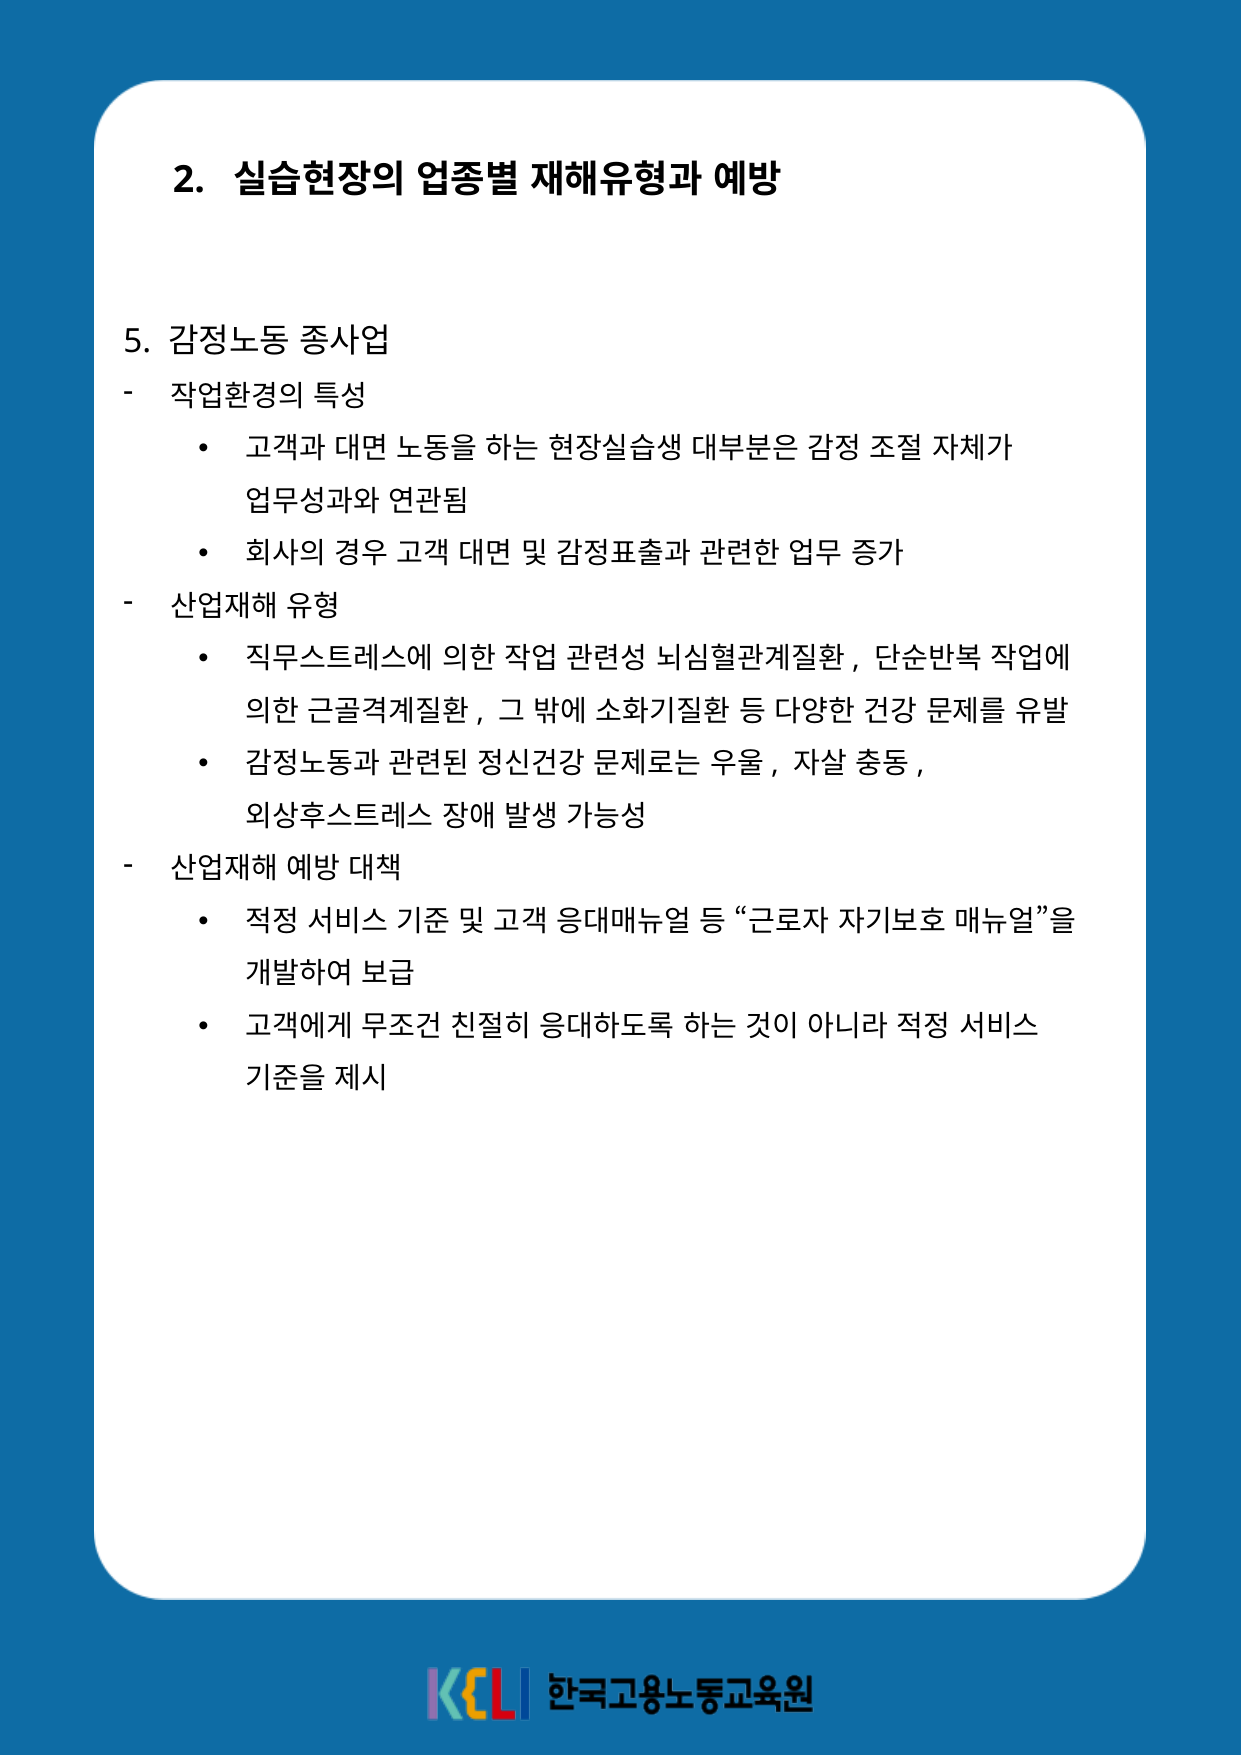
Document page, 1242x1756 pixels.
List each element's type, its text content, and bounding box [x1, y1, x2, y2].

text_box 5. 감정노동 종사업 작업환경의 특성 고객과 대면 노동을 하는 현장실습생 대부분은 감정 조절 자체가 업무성과와 연관됨 회사의 경우 고객 대면 및 감정표출과 관련한 업무 증가 산업재해 유형 직무스트레스에 의한 작업 관련성 뇌심혈관계질환, 단순반복 작업에 의한 근골격계질환, 그 밖에 소화기질환 등 다양한 건강 문제를 유발 감정노동과 관련된 정신건강 문제로는 우울, 자살 충동, 외상후스트레스 장애 발생 가능성 산업재해 예방 대책 적정 서비스 기준 및 고객 응대매뉴얼 등 “근로자 자기보호 매뉴얼”을 개발하여 보급 고객에게 무조건 친절히 응대하도록 하는 것이 아니라 적정 서비스 기준을 제시 [95, 277, 1096, 1200]
picture [0, 0, 1241, 1755]
text_box 2. 실습현장의 업종별 재해유형과 예방 [170, 152, 1144, 200]
